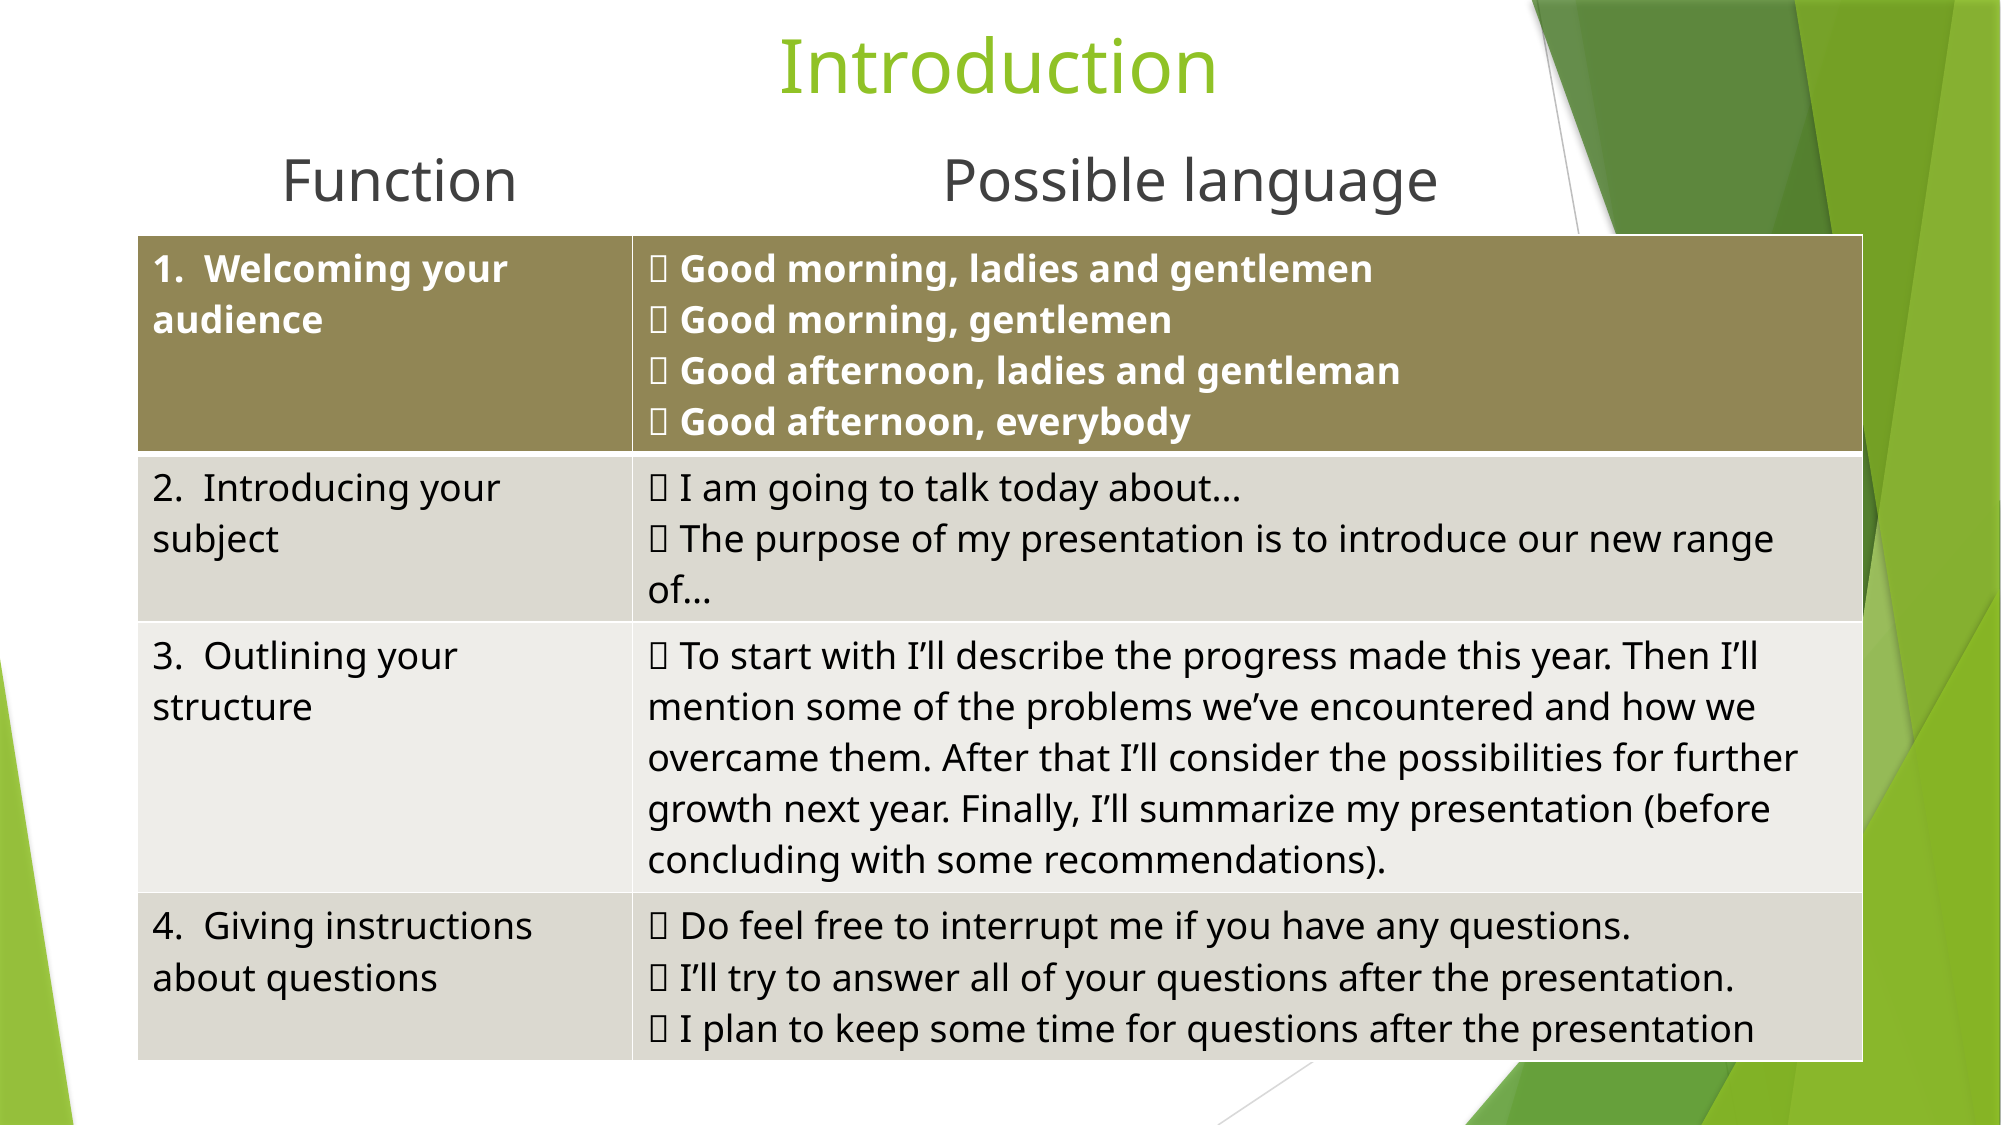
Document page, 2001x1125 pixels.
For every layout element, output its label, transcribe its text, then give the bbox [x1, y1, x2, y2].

table_cell 3. Outlining your structure [138, 623, 632, 892]
table_cell 2. Introducing your subject [138, 457, 632, 621]
table_header  Good morning, ladies and gentlemen  Good morning, gentlemen  Good afternoon, ladies and gentleman  Good afternoon, everybody [633, 236, 1862, 451]
list Possible language [926, 136, 1777, 218]
table_header 1. Welcoming your audience [138, 236, 632, 451]
table_cell  I am going to talk today about...  The purpose of my presentation is to introduce our new range of… [633, 457, 1862, 621]
list Function [266, 136, 557, 218]
title Introduction [137, 11, 1863, 119]
table_cell  To start with I’ll describe the progress made this year. Then I’ll mention some of the problems we’ve encountered and how we overcame them. After that I’ll consider the possibilities for further growth next year. Finally, I’ll summarize my presentation (before concluding with some recommendations). [633, 623, 1862, 892]
table_cell 4. Giving instructions about questions [138, 893, 632, 1060]
table_cell  Do feel free to interrupt me if you have any questions.  I’ll try to answer all of your questions after the presentation.  I plan to keep some time for questions after the presentation [633, 893, 1862, 1060]
